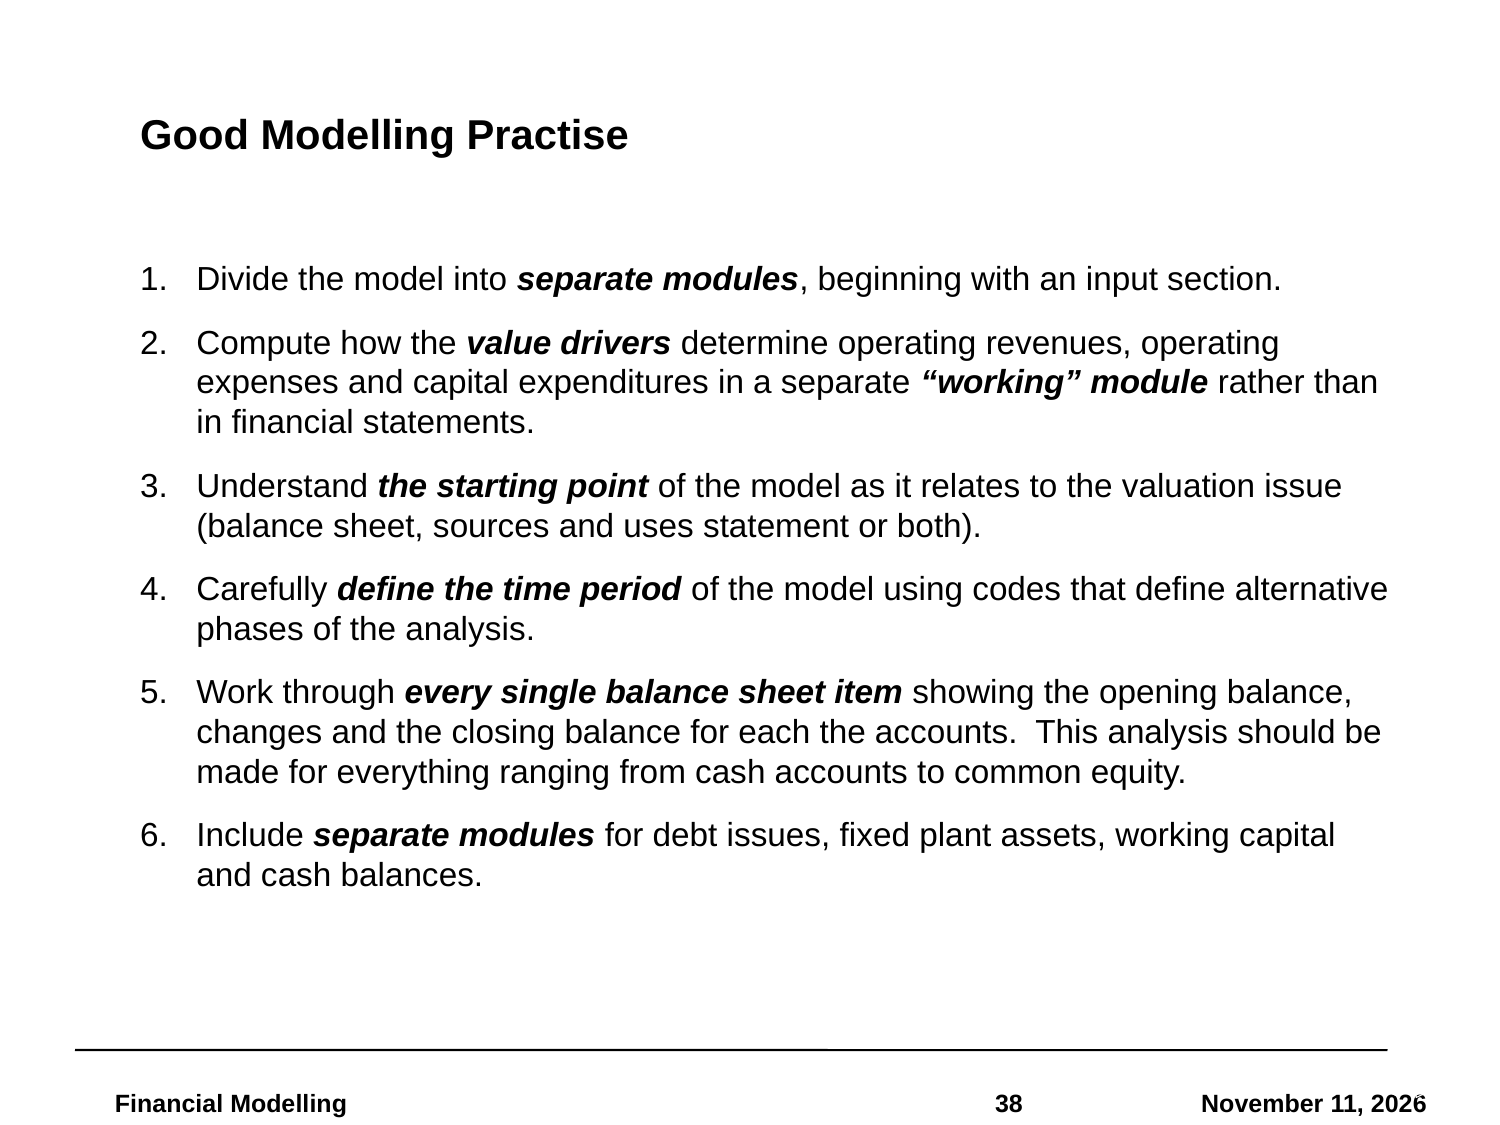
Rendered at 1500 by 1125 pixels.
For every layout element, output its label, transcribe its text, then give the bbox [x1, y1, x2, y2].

list Divide the model into separate modules, beginning with an input section. Compute how the value drivers determine operating revenues, operating expenses and capital expenditures in a separate “working” module rather than in financial statements. Understand the starting point of the model as it relates to the valuation issue (balance sheet, sources and uses statement or both). Carefully define the time period of the model using codes that define alternative phases of the analysis. Work through every single balance sheet item showing the opening balance, changes and the closing balance for each the accounts. This analysis should be made for everything ranging from cash accounts to common equity. Include separate modules for debt issues, fixed plant assets, working capital and cash balances. [124, 249, 1413, 1001]
title Good Modelling Practise [124, 99, 1413, 226]
